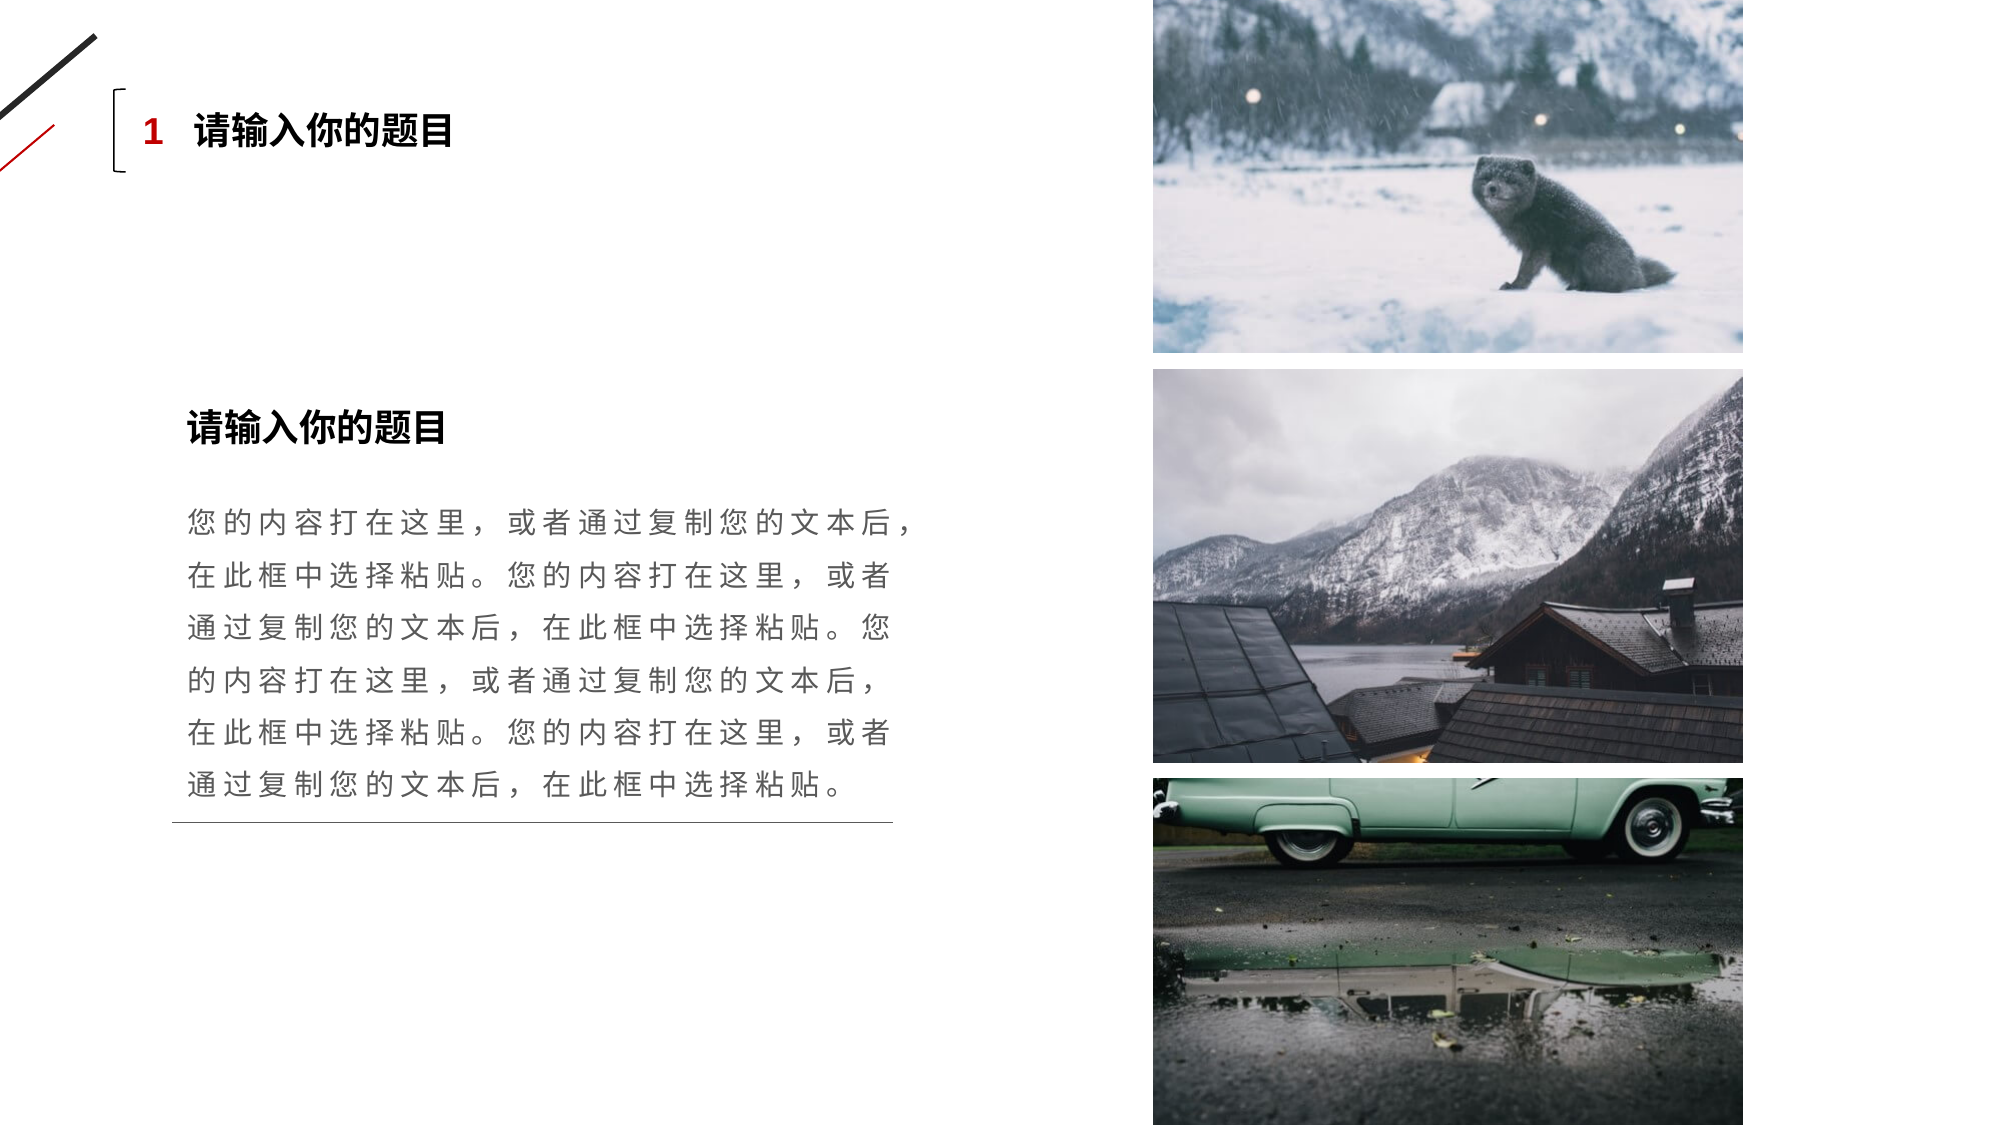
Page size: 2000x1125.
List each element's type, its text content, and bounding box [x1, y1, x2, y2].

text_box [0, 35, 96, 144]
text_box 请输入你的题目 [172, 397, 468, 457]
picture [1153, 369, 1743, 763]
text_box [0, 124, 55, 179]
picture [1153, 778, 1743, 1125]
text_box 您的内容打在这里，或者通过复制您的文本后，在此框中选择粘贴。您的内容打在这里，或者通过复制您的文本后，在此框中选择粘贴。您的内容打在这里，或者通过复制您的文本后，在此框中选择粘贴。您的内容打在这里，或者通过复制您的文本后，在此框中选择粘贴。 [173, 479, 941, 809]
text_box 1 请输入你的题目 [128, 100, 471, 160]
text_box [113, 88, 126, 173]
picture [1153, 0, 1744, 354]
